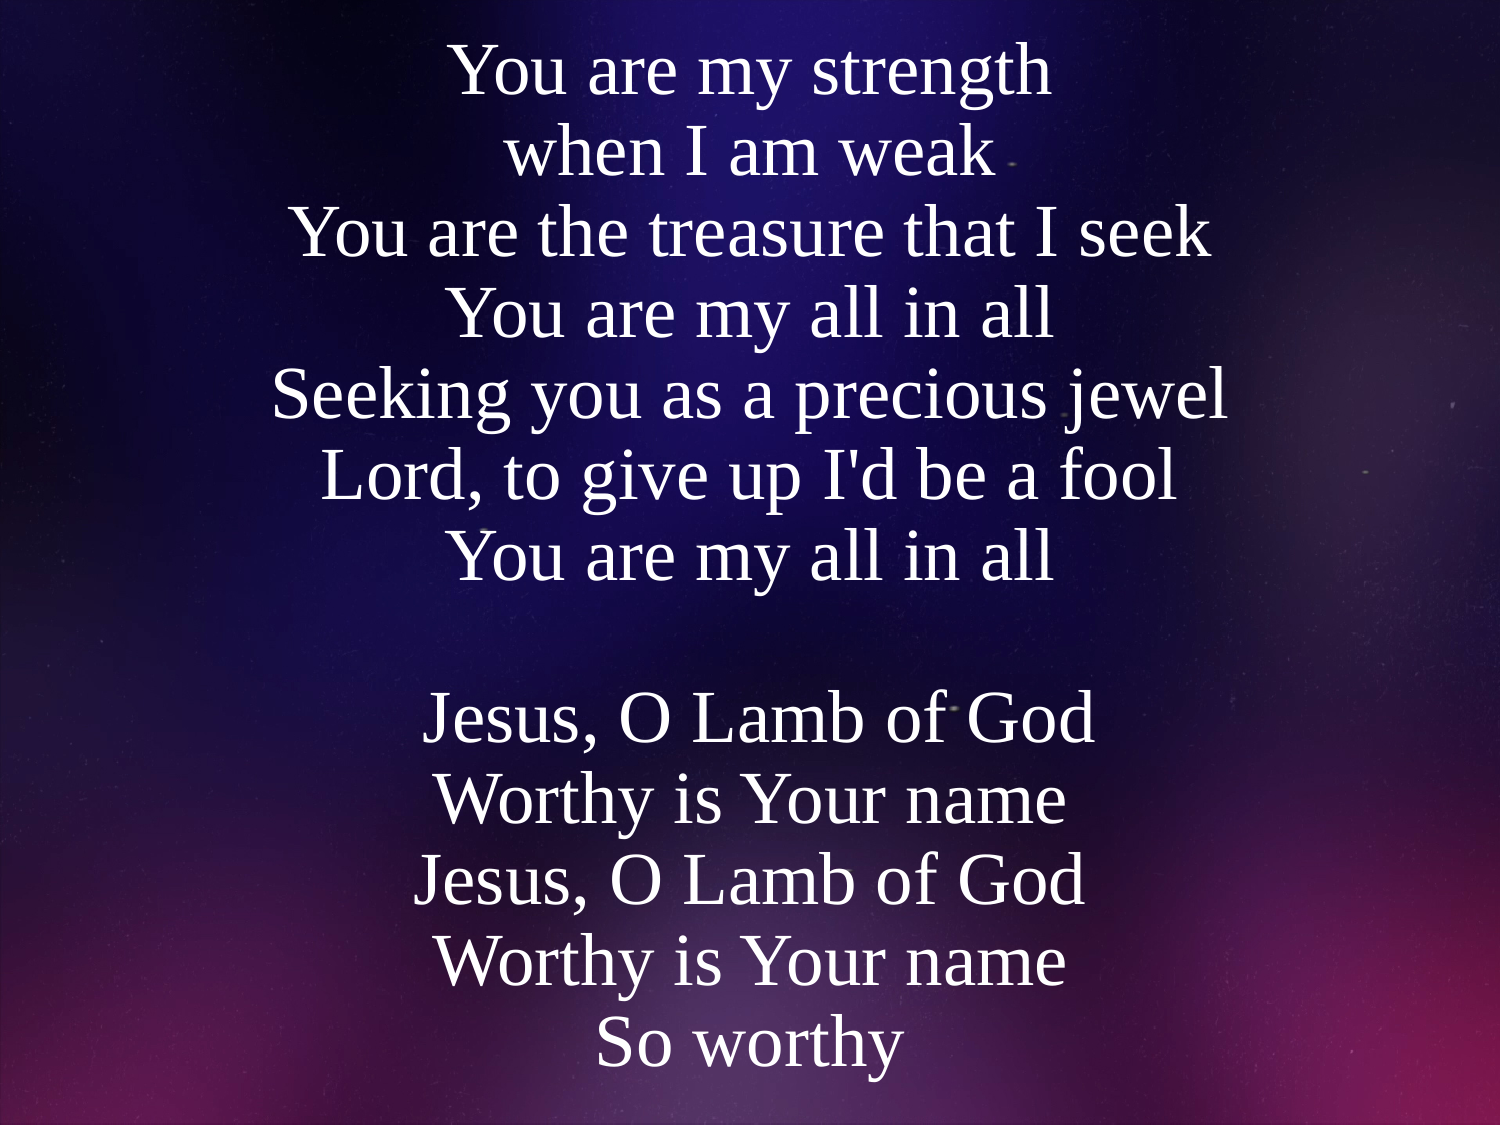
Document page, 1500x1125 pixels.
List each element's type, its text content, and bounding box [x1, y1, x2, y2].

picture [0, 0, 1500, 1125]
title You are my strength when I am weak You are the treasure that I seek You are my all in all Seeking you as a precious jewel Lord, to give up I'd be a fool You are my all in all Jesus, O Lamb of God Worthy is Your name Jesus, O Lamb of God Worthy is Your name So worthy [37, 462, 1463, 650]
